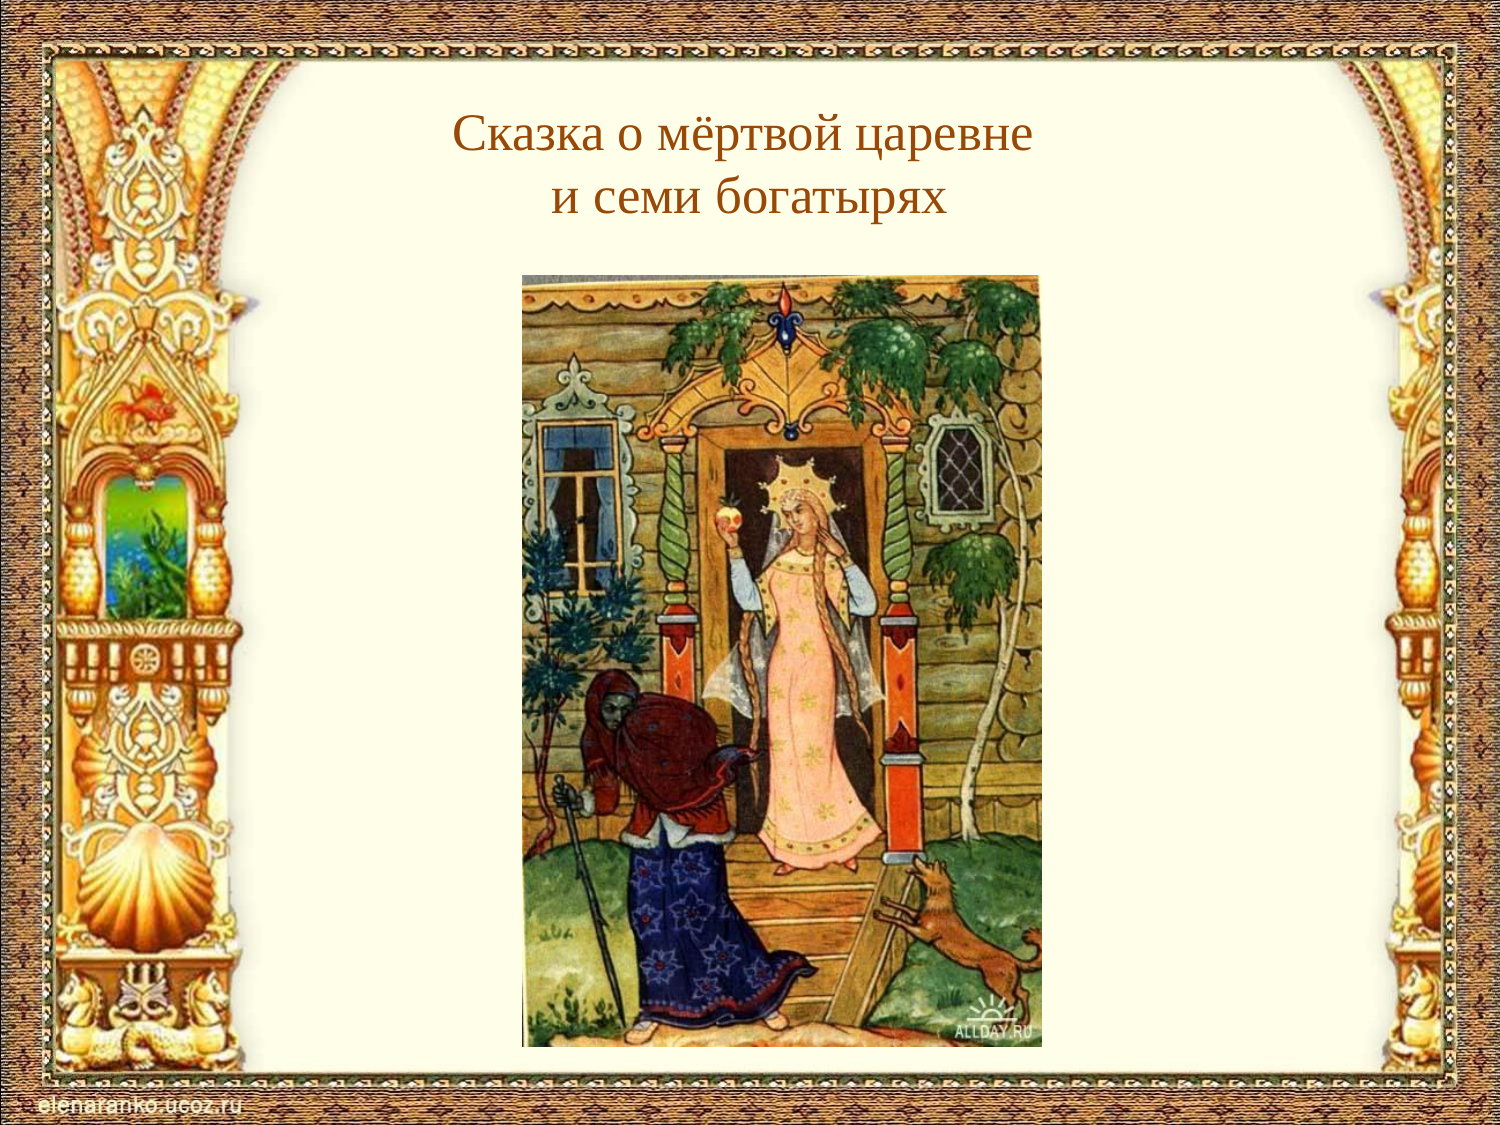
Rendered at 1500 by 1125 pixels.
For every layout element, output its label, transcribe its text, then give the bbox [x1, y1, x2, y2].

picture [0, 0, 1500, 1125]
title Сказка о мёртвой царевне и семи богатырях [75, 90, 1425, 233]
